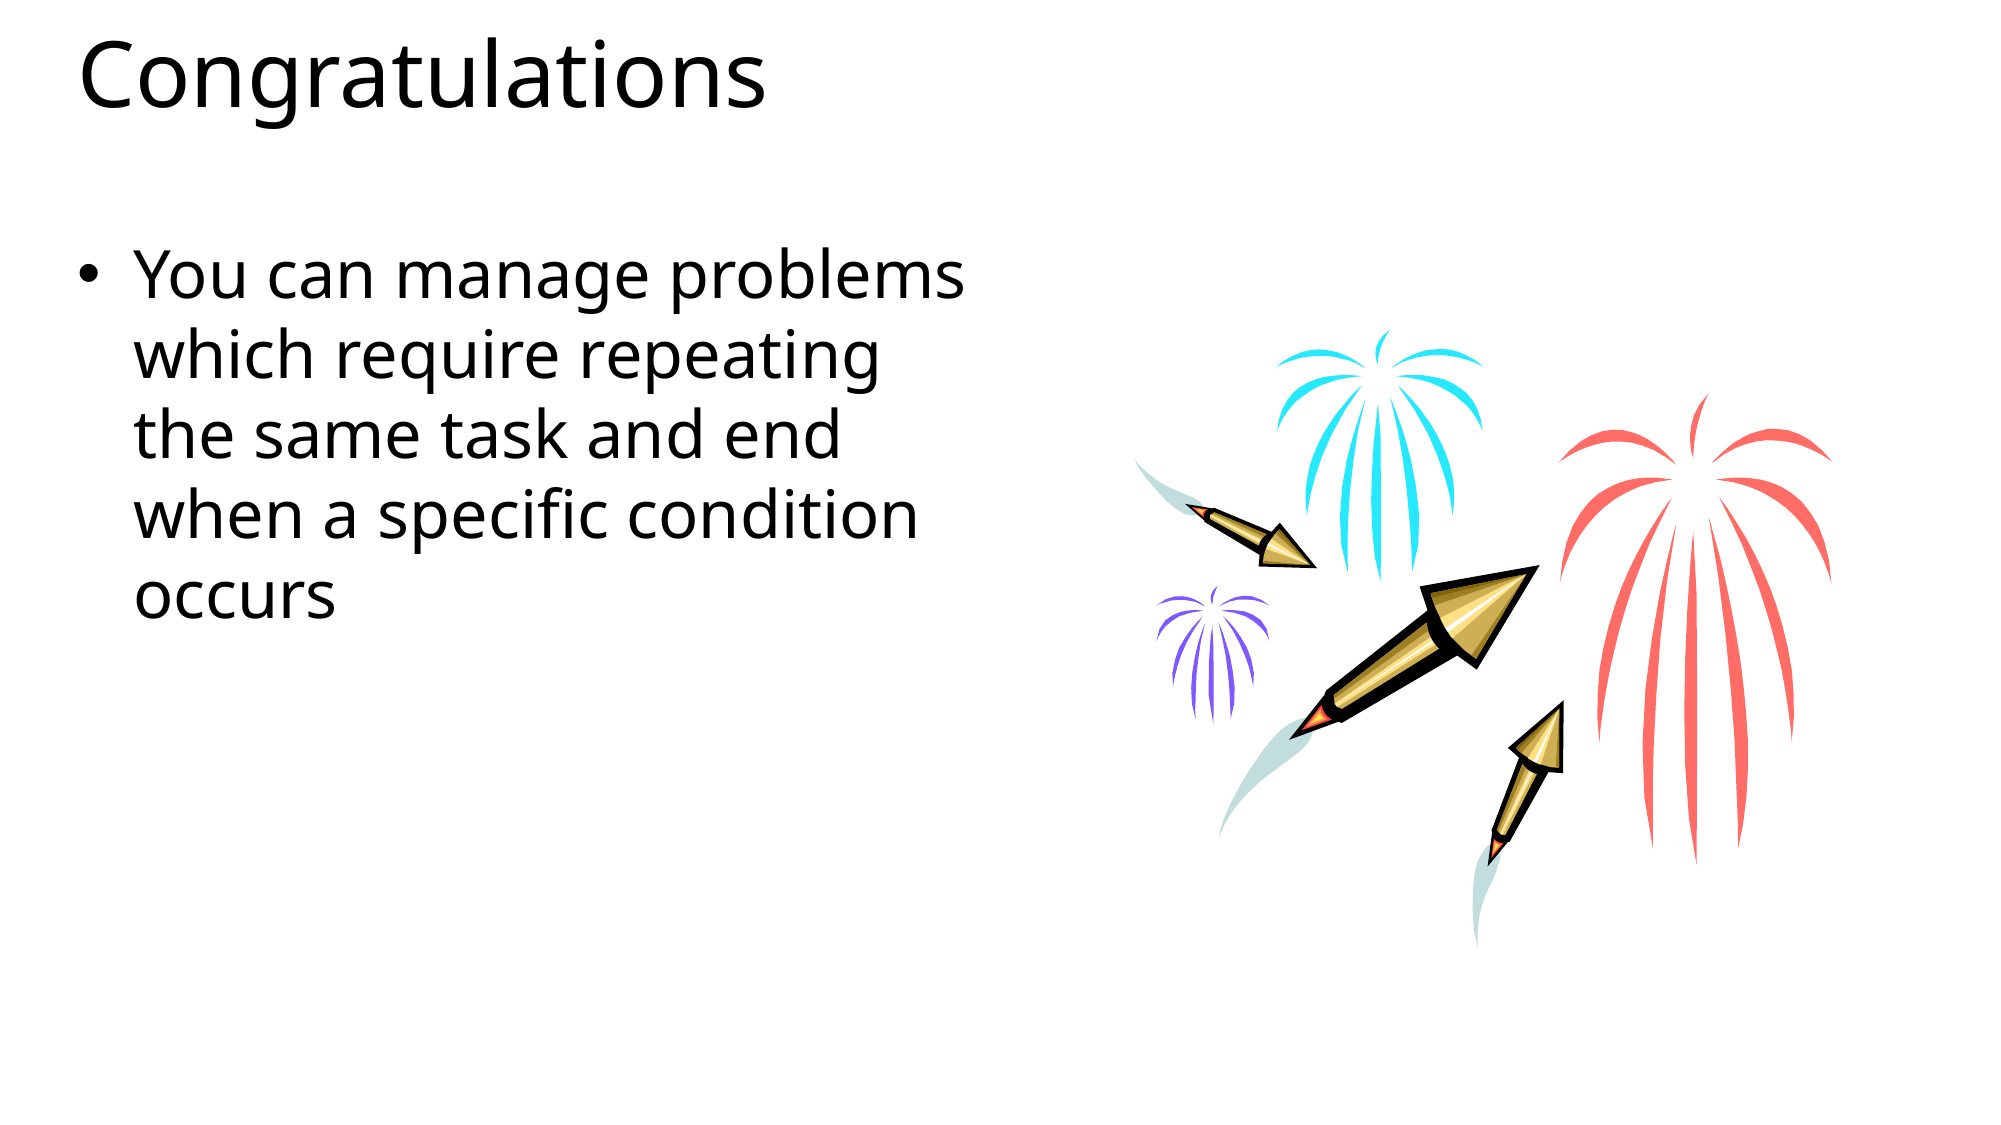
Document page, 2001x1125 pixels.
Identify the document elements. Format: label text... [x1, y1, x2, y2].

title Congratulations [62, 29, 1953, 205]
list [1134, 325, 1834, 948]
list You can manage problems which require repeating the same task and end when a specific condition occurs [62, 224, 984, 1038]
